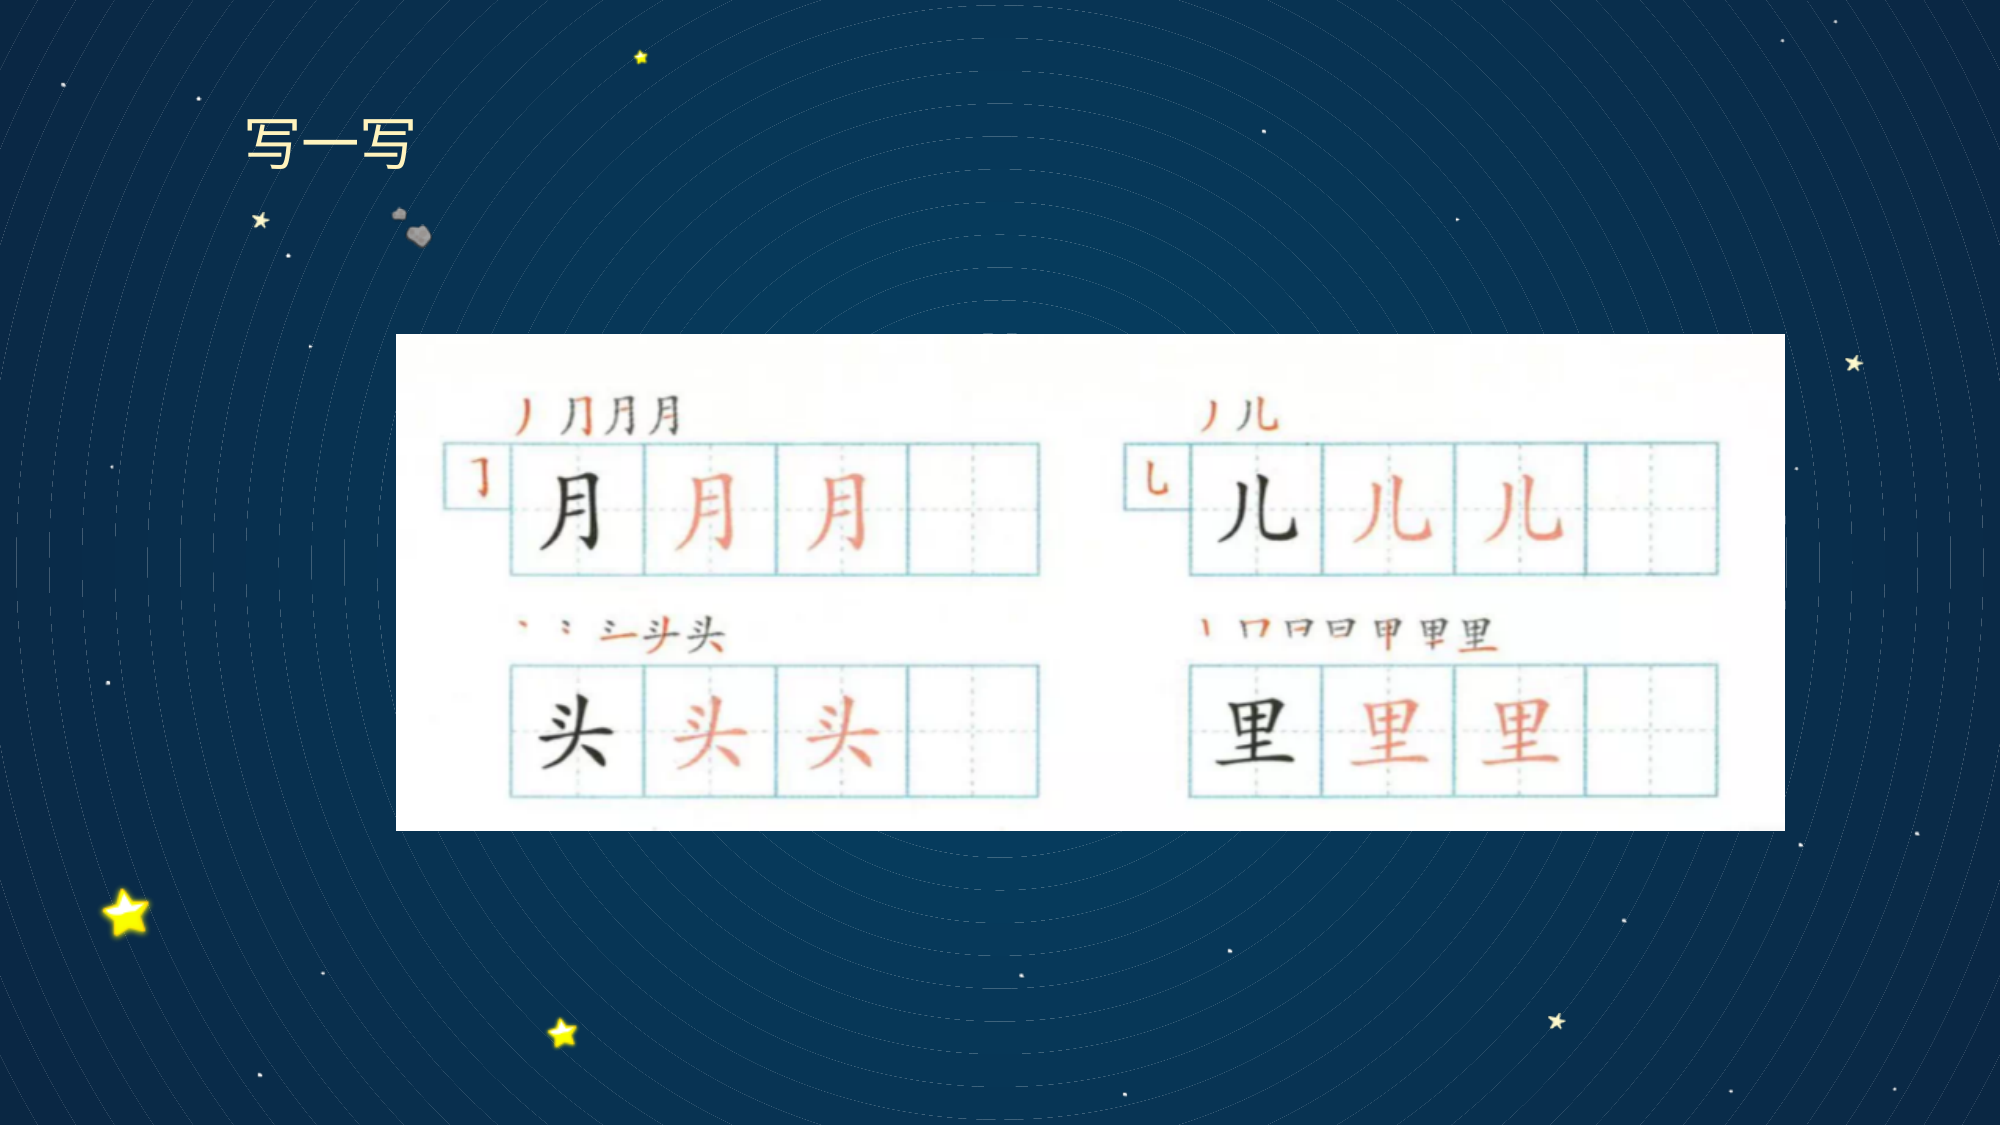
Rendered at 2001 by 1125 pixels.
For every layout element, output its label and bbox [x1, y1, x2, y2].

picture [396, 334, 1785, 831]
text_box [0, 0, 2000, 1125]
text_box [47, 7, 1933, 1109]
